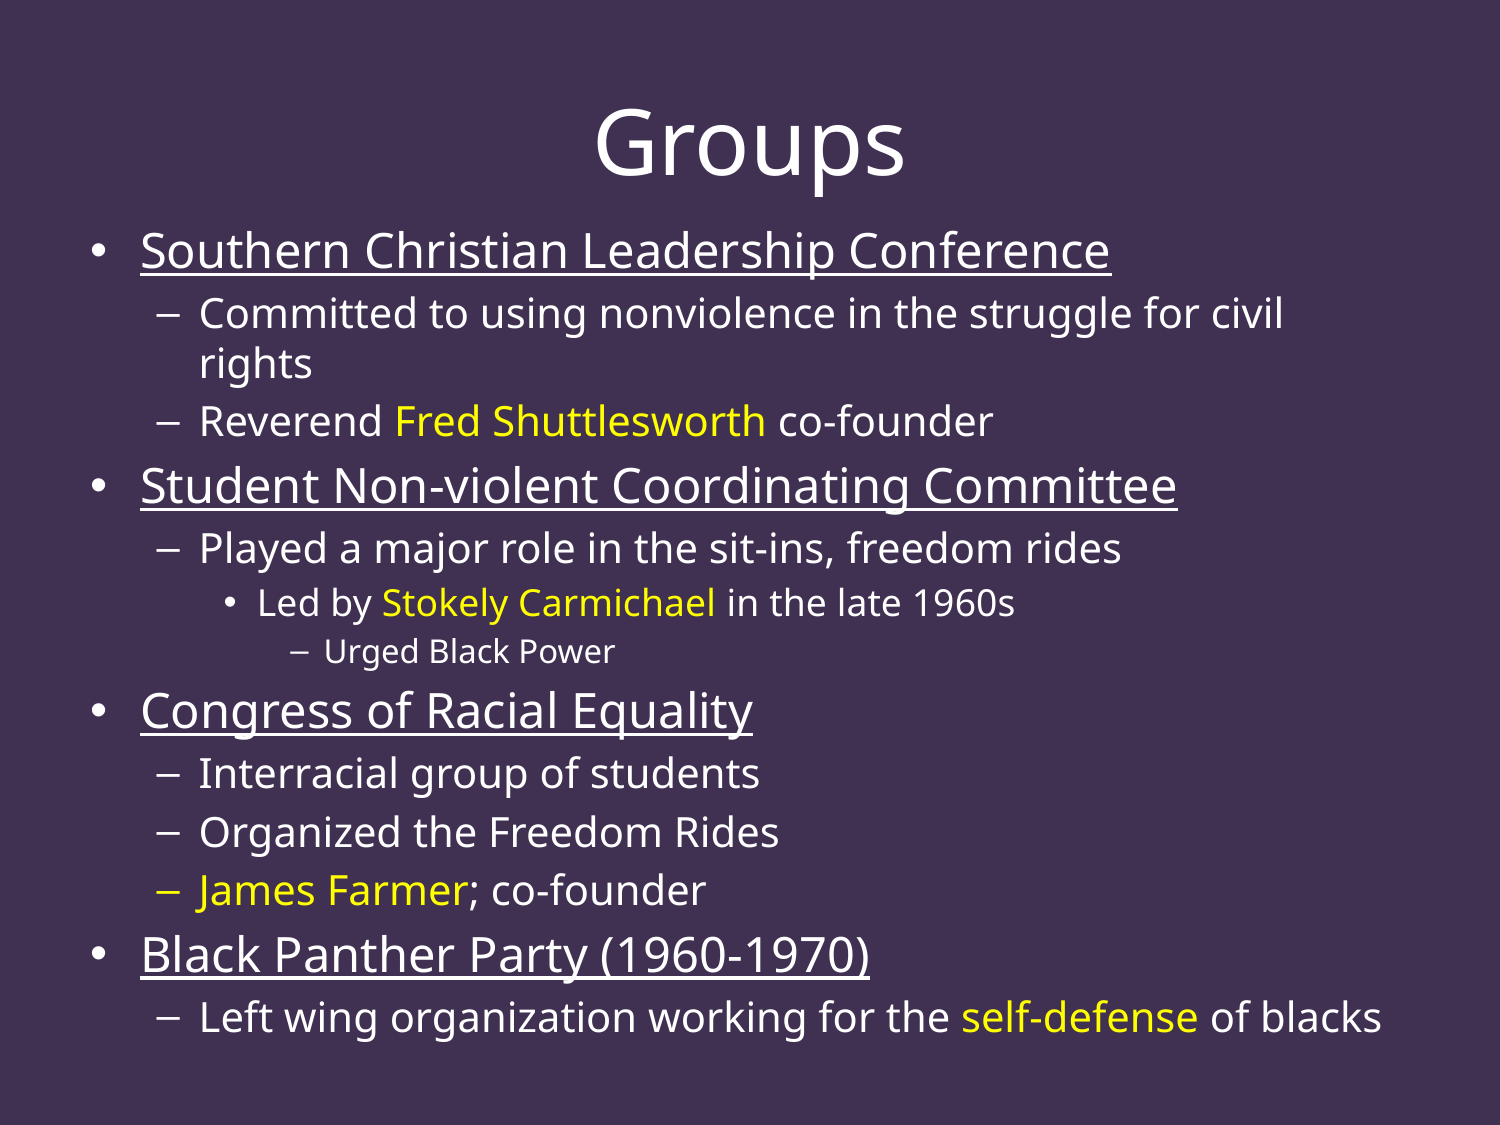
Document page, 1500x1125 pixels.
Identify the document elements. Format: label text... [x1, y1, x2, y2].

title Groups [75, 45, 1425, 212]
list Southern Christian Leadership Conference Committed to using nonviolence in the struggle for civil rights Reverend Fred Shuttlesworth co-founder Student Non-violent Coordinating Committee Played a major role in the sit-ins, freedom rides Led by Stokely Carmichael in the late 1960s Urged Black Power Congress of Racial Equality Interracial group of students Organized the Freedom Rides James Farmer; co-founder Black Panther Party (1960-1970) Left wing organization working for the self-defense of blacks [75, 212, 1425, 1063]
